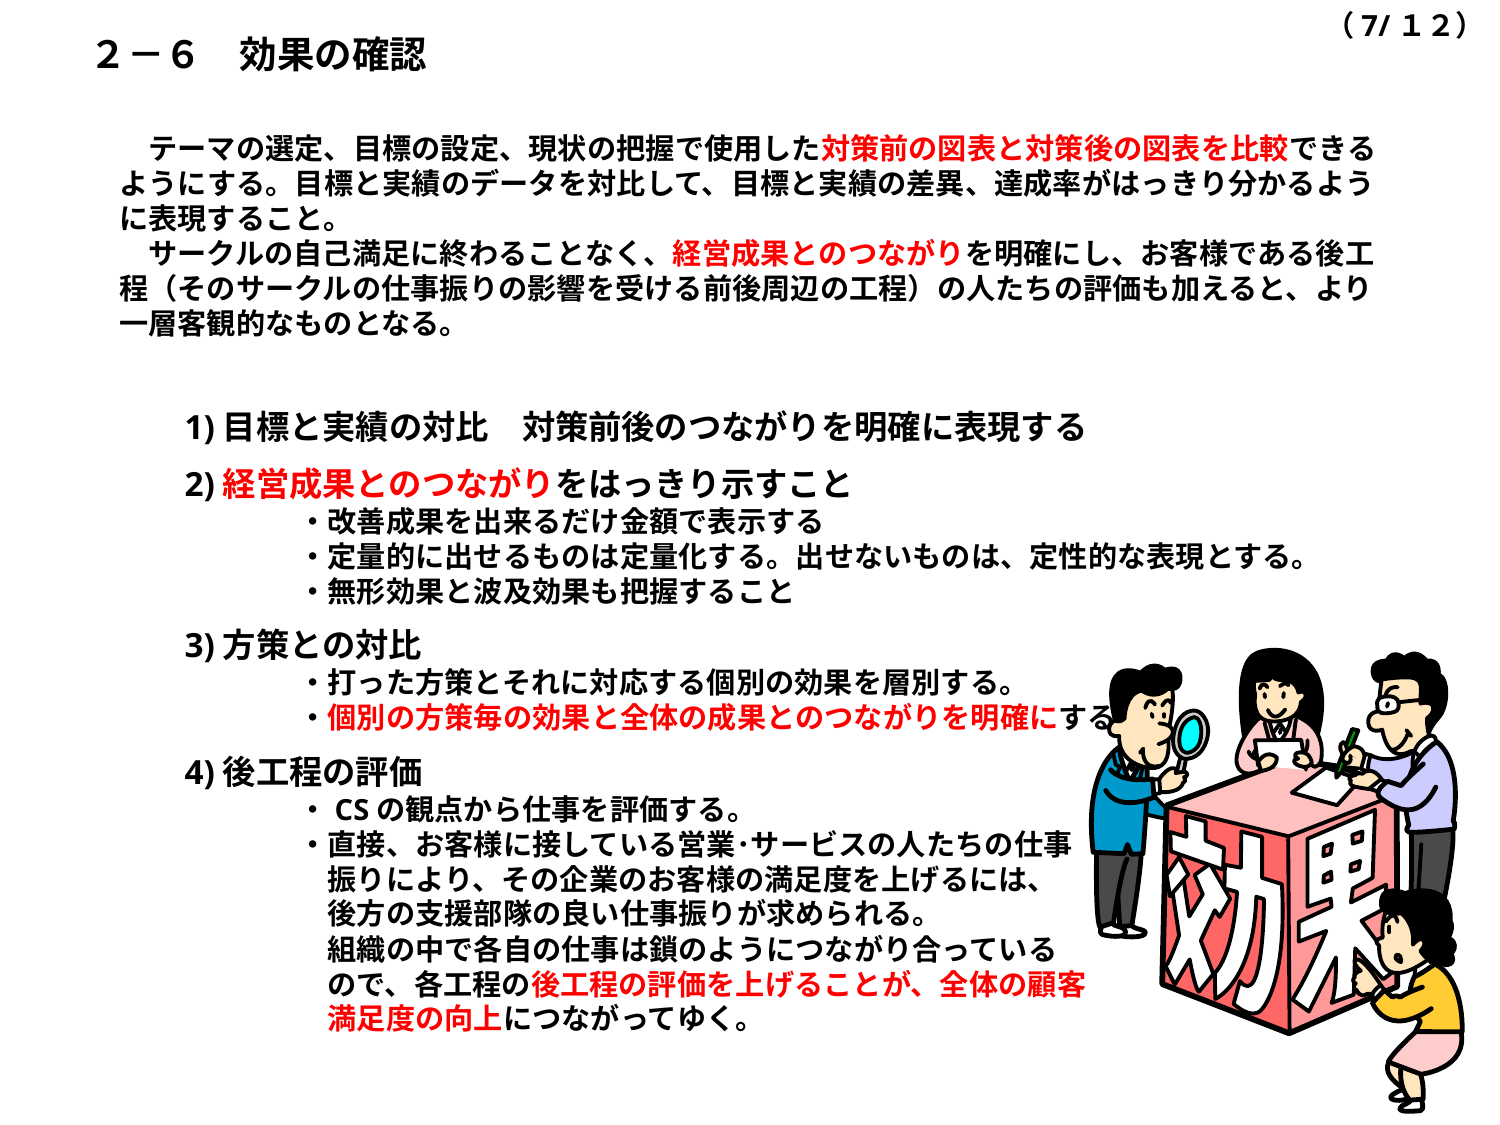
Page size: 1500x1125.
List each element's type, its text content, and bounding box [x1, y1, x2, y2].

slide_number （6/１２） [1187, 0, 1500, 75]
text_box ２－６ 効果の確認 [75, 23, 565, 84]
picture [1079, 640, 1472, 1116]
text_box テーマの選定、目標の設定、現状の把握で使用した対策前の図表と対策後の図表を比較できるようにする。目標と実績のデータを対比して、目標と実績の差異、達成率がはっきり分かるように表現すること。 サークルの自己満足に終わることなく、経営成果とのつながりを明確にし、お客様である後工程（そのサークルの仕事振りの影響を受ける前後周辺の工程）の人たちの評価も加えると、より一層客観的なものとなる。 1)目標と実績の対比 対策前後のつながりを明確に表現する 2)経営成果とのつながりをはっきり示すこと ・改善成果を出来るだけ金額で表示する ・定量的に出せるものは定量化する。出せないものは、定性的な表現とする。 ・無形効果と波及効果も把握すること 3)方策との対比 ・打った方策とそれに対応する個別の効果を層別する。 ・個別の方策毎の効果と全体の成果とのつながりを明確にする。 4)後工程の評価 ・CSの観点から仕事を評価する。 ・直接、お客様に接している営業･サービスの人たちの仕事 振りにより、その企業のお客様の満足度を上げるには、 後方の支援部隊の良い仕事振りが求められる。 組織の中で各自の仕事は鎖のようにつながり合っている ので、各工程の後工程の評価を上げることが、全体の顧客 満足度の向上につながってゆく。 [104, 123, 1404, 1044]
